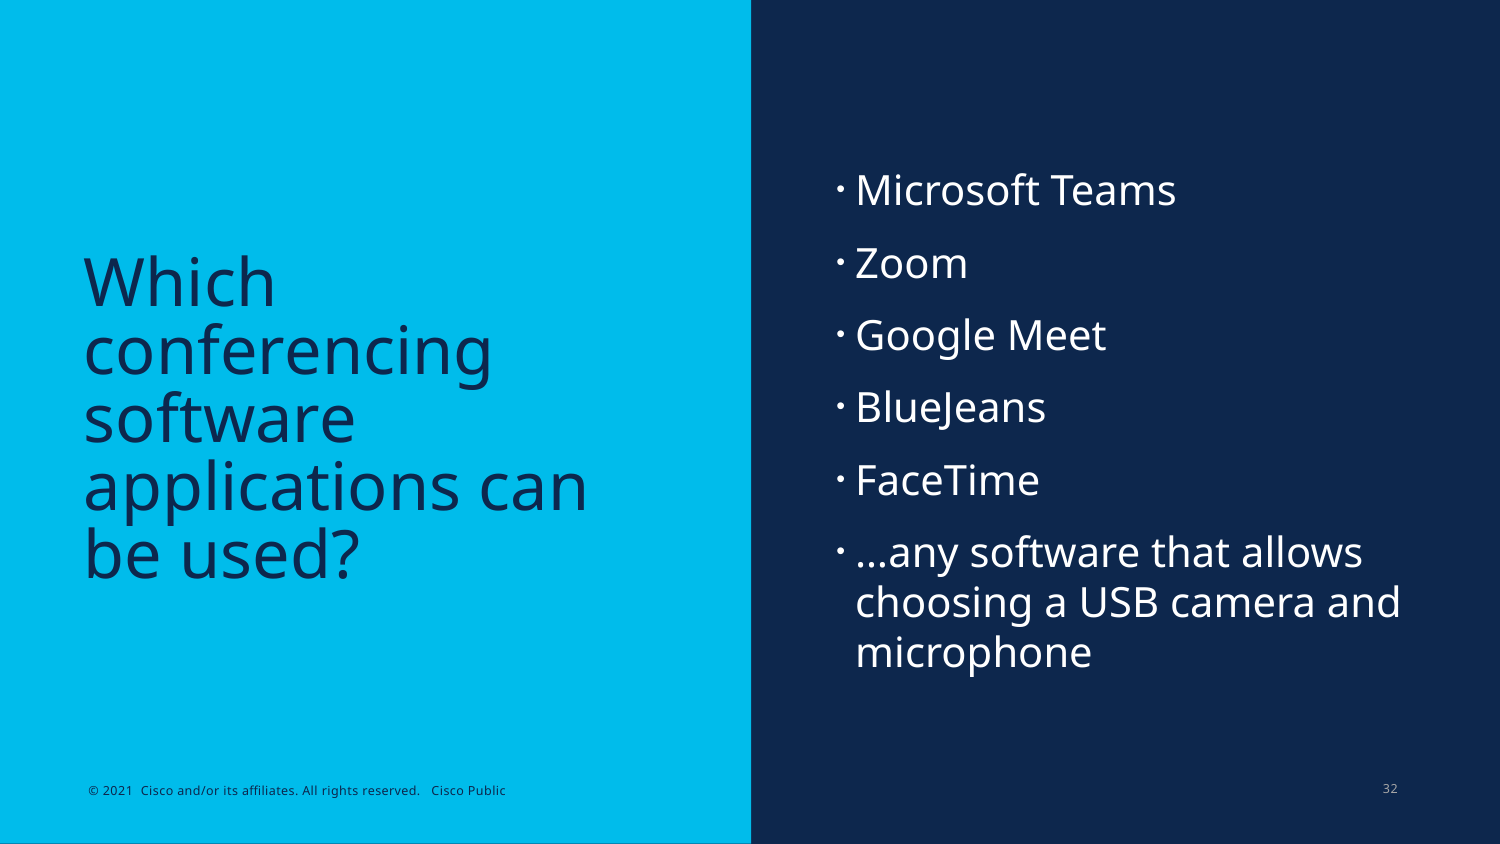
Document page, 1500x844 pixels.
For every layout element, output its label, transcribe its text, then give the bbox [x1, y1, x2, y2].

picture [261, 572, 283, 577]
picture [136, 260, 142, 271]
picture [96, 572, 115, 577]
picture [86, 260, 92, 271]
picture [187, 572, 206, 577]
picture [133, 572, 155, 577]
picture [298, 572, 317, 577]
picture [109, 260, 119, 271]
list Microsoft Teams Zoom Google Meet BlueJeans FaceTime …any software that allows choosing a USB camera and microphone [836, 87, 1419, 754]
picture [225, 572, 246, 577]
title Which conferencing software applications can be used? [68, 271, 697, 572]
